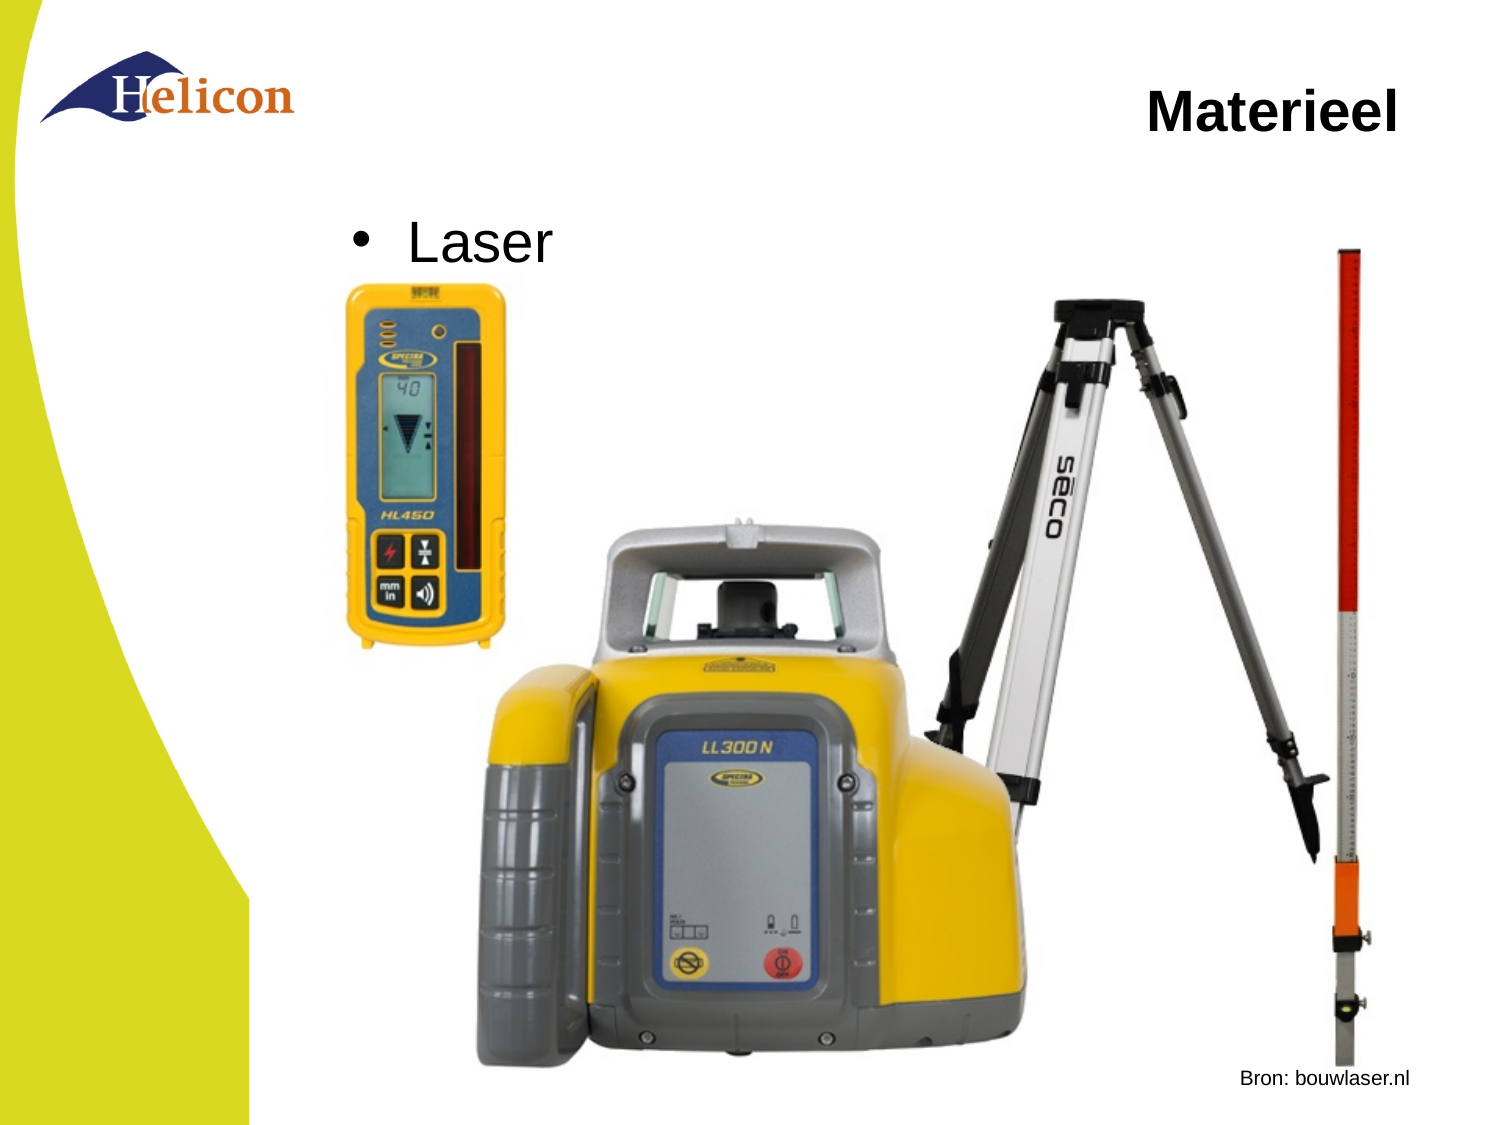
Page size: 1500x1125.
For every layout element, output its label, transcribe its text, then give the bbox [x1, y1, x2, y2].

title Materieel [324, 54, 1415, 161]
picture [0, 0, 1500, 1125]
